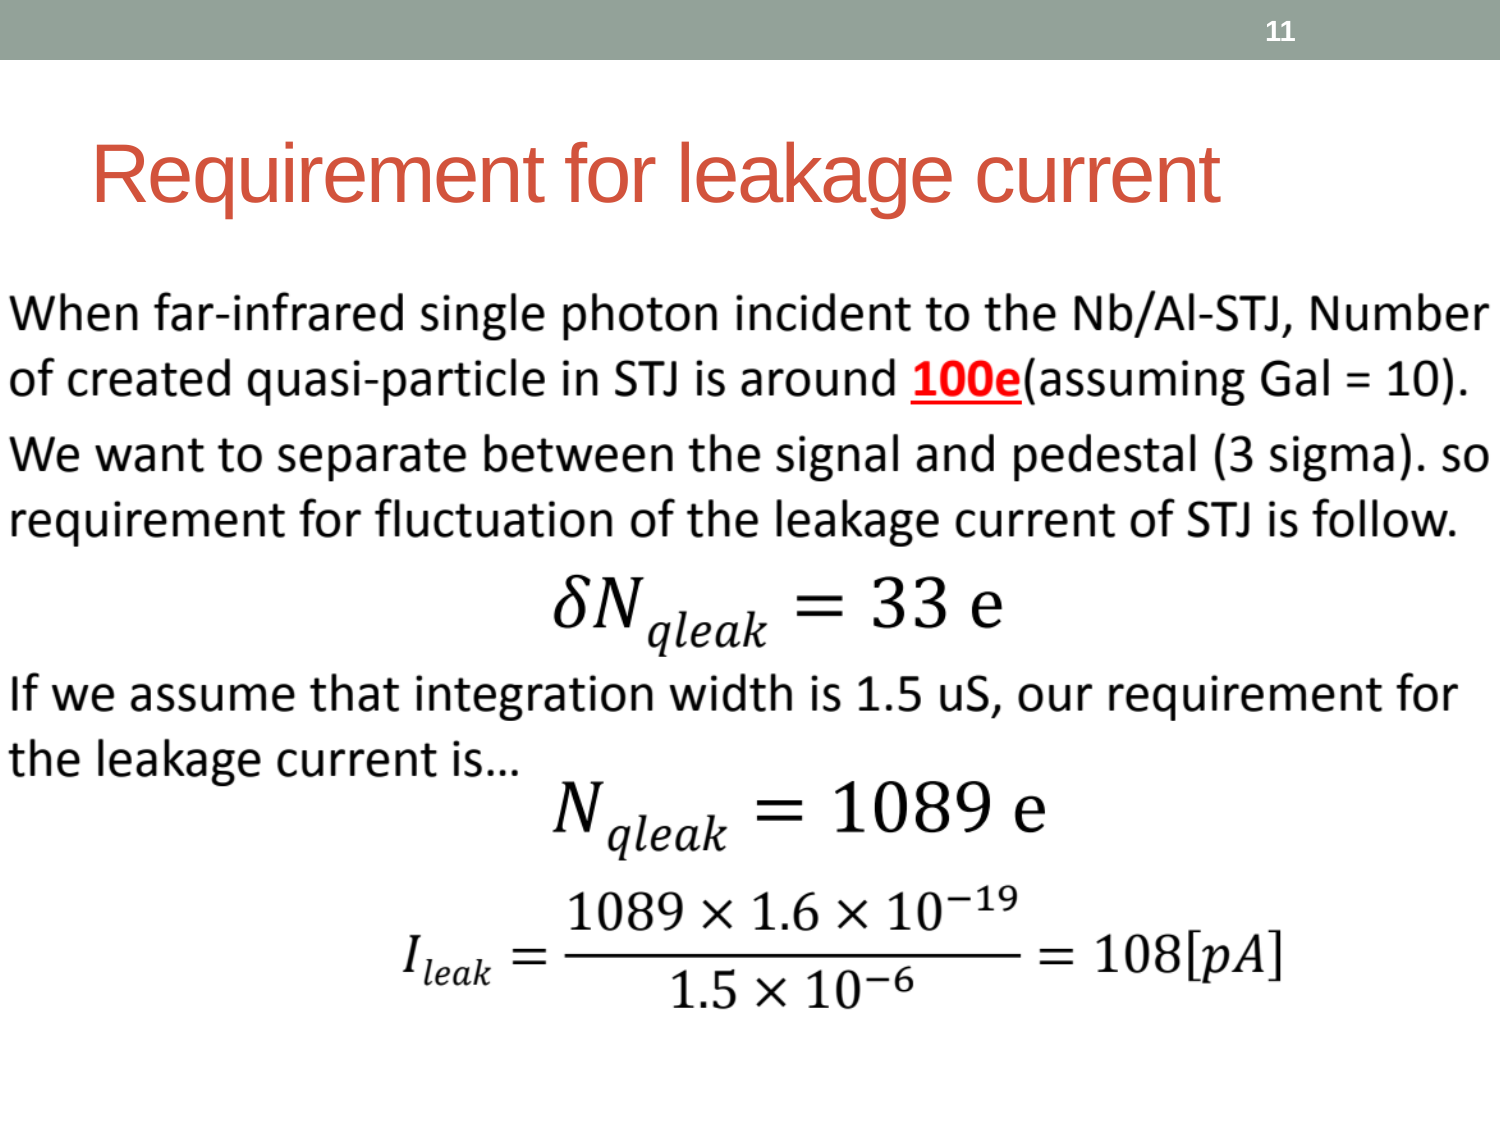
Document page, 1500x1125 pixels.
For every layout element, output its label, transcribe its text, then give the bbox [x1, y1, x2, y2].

slide_number 11 [1250, 3, 1425, 57]
title Requirement for leakage current [75, 87, 1425, 250]
picture [0, 288, 1500, 1029]
